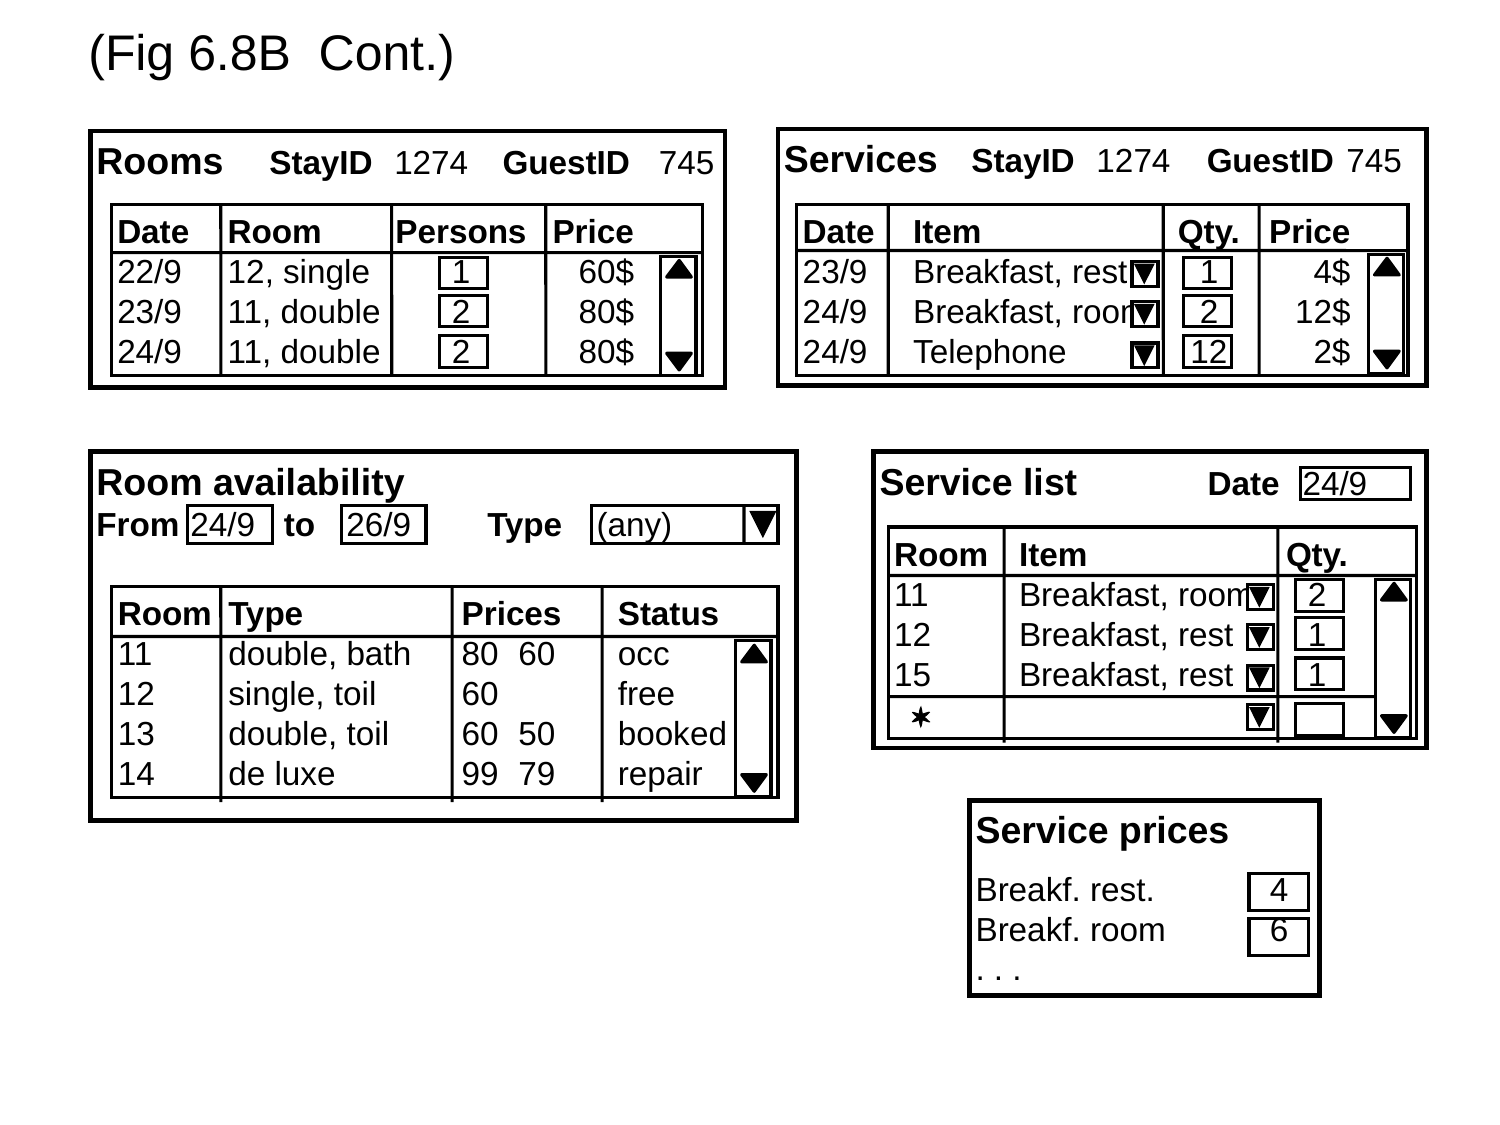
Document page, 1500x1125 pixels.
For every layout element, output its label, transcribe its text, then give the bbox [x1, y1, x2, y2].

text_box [873, 451, 1427, 755]
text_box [90, 130, 726, 394]
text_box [90, 451, 798, 822]
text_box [969, 799, 1321, 996]
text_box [777, 128, 1427, 392]
text_box (Fig 6.8B Cont.) [73, 12, 1059, 88]
